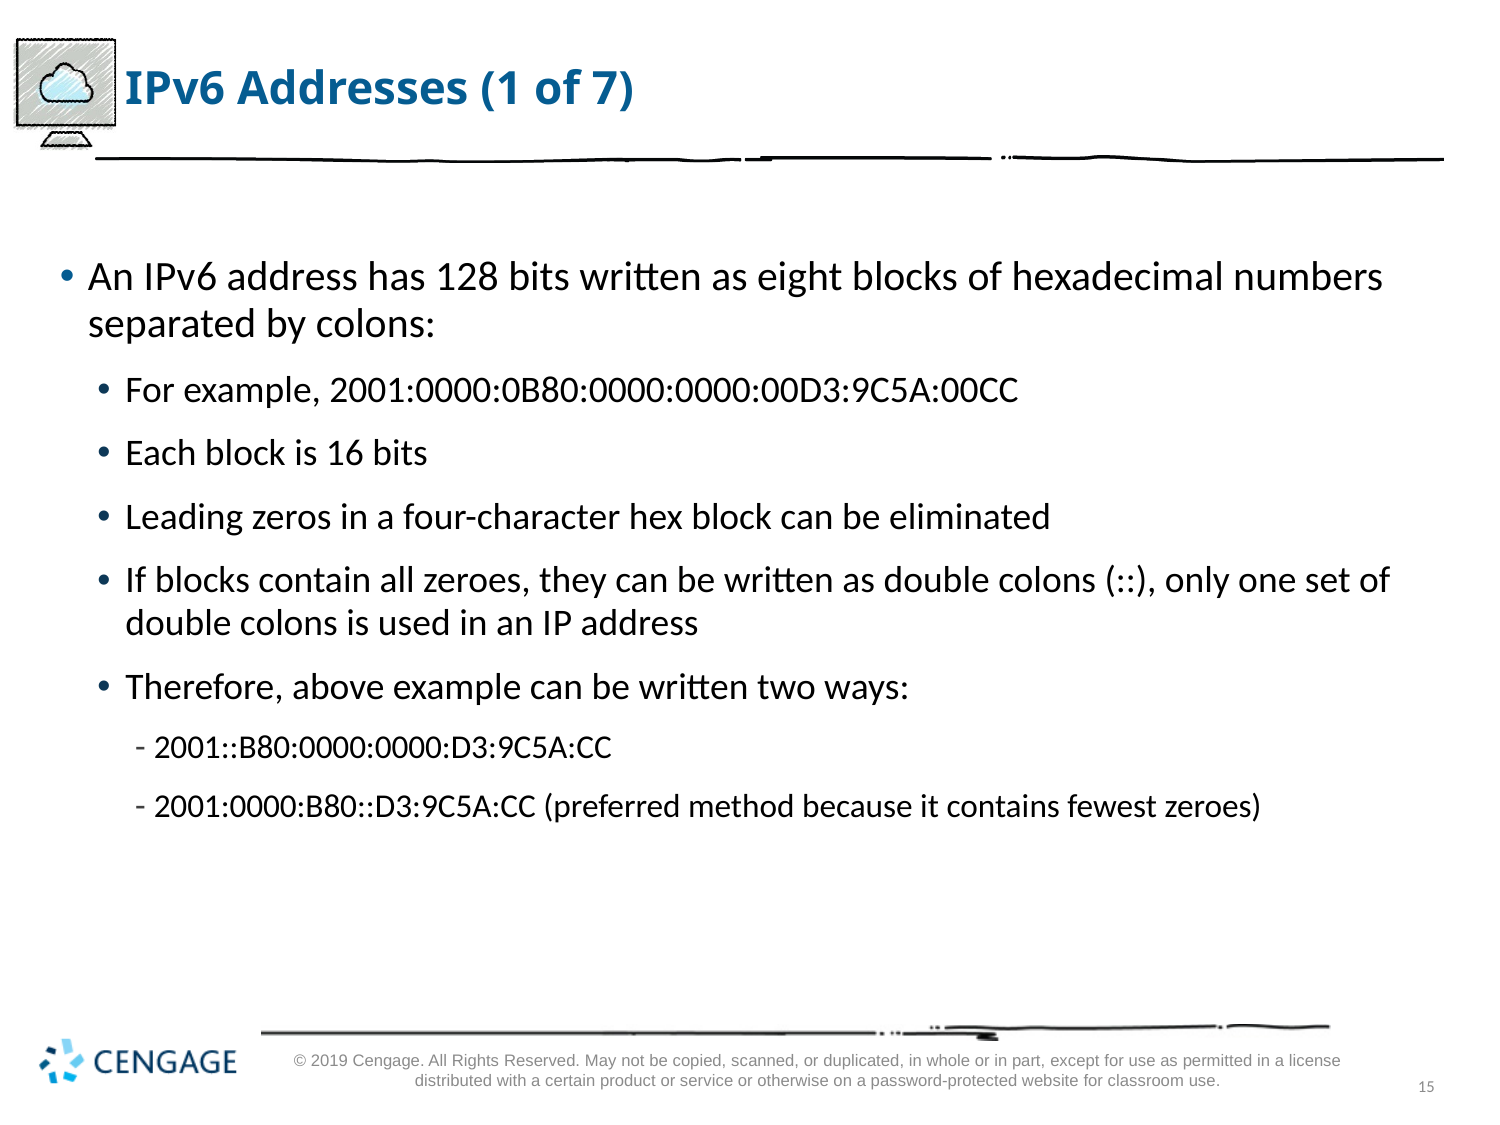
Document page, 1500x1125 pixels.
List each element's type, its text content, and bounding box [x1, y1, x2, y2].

title I P v 6 Addresses (1 of 7) [125, 66, 1442, 116]
picture [261, 1024, 1331, 1041]
picture [95, 155, 1444, 163]
picture [19, 1025, 249, 1096]
list An I P v 6 address has 128 bits written as eight blocks of hexadecimal numbers separated by colons: For example, 2001:0000:0B80:0000:0000:00D3:9C5A:00CC Each block is 16 bits Leading zeros in a four-character hex block can be eliminated If blocks contain all zeroes, they can be written as double colons (::), only one set of double colons is used in an I P address Therefore, above example can be written two ways: 2001::B80:0000:0000:D3:9C5A:CC 2001:0000:B80::D3:9C5A:CC (preferred method because it contains fewest zeroes) [59, 252, 1441, 832]
footer © 2019 Cengage. All Rights Reserved. May not be copied, scanned, or duplicated, in whole or in part, except for use as permitted in a license distributed with a certain product or service or otherwise on a password-protected website for classroom use. [262, 1050, 1375, 1091]
picture [13, 36, 117, 151]
